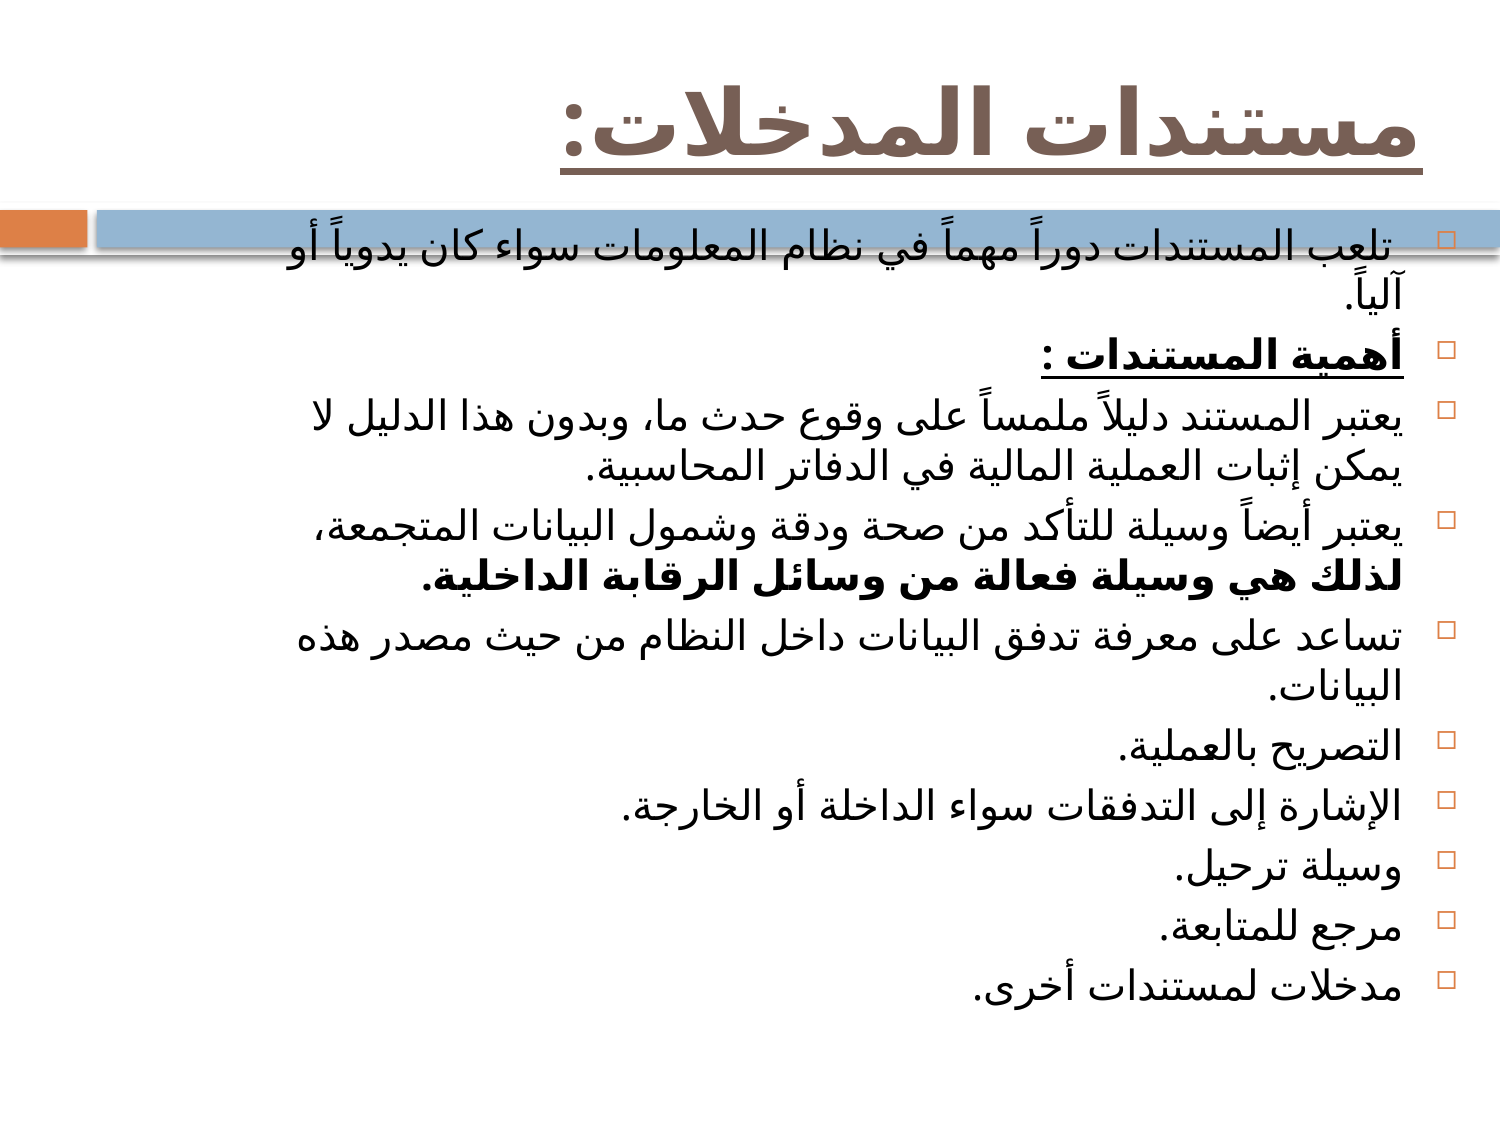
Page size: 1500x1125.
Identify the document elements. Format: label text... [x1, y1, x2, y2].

title مستندات المدخلات: [100, 37, 1438, 200]
list تلعب المستندات دوراً مهماً في نظام المعلومات سواء كان يدوياً أو آلياً. أهمية المستندات : يعتبر المستند دليلاً ملمساً على وقوع حدث ما، وبدون هذا الدليل لا يمكن إثبات العملية المالية في الدفاتر المحاسبية. يعتبر أيضاً وسيلة للتأكد من صحة ودقة وشمول البيانات المتجمعة، لذلك هي وسيلة فعالة من وسائل الرقابة الداخلية. تساعد على معرفة تدفق البيانات داخل النظام من حيث مصدر هذه البيانات. التصريح بالعملية. الإشارة إلى التدفقات سواء الداخلة أو الخارجة. وسيلة ترحيل. مرجع للمتابعة. مدخلات لمستندات أخرى. [235, 210, 1466, 1025]
